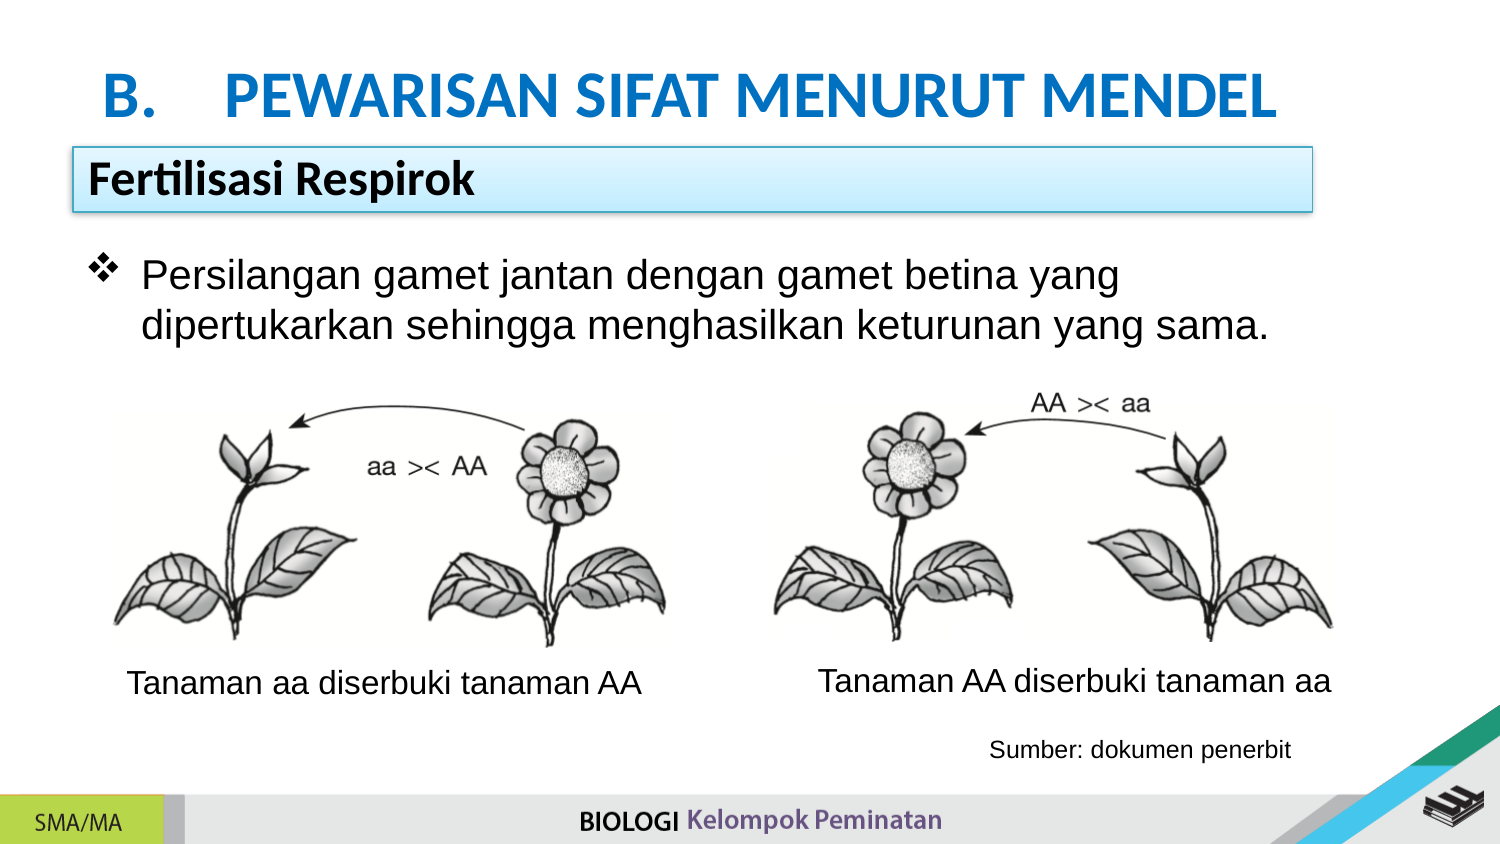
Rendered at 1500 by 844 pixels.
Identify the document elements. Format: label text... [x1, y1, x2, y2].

picture [0, 705, 1500, 844]
text_box PEWARISAN SIFAT MENURUT MENDEL [87, 56, 1400, 135]
text_box Fertilisasi Respirok [72, 146, 1313, 213]
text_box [111, 387, 1354, 710]
text_box Persilangan gamet jantan dengan gamet betina yang dipertukarkan sehingga menghasilkan keturunan yang sama. [69, 240, 1350, 356]
